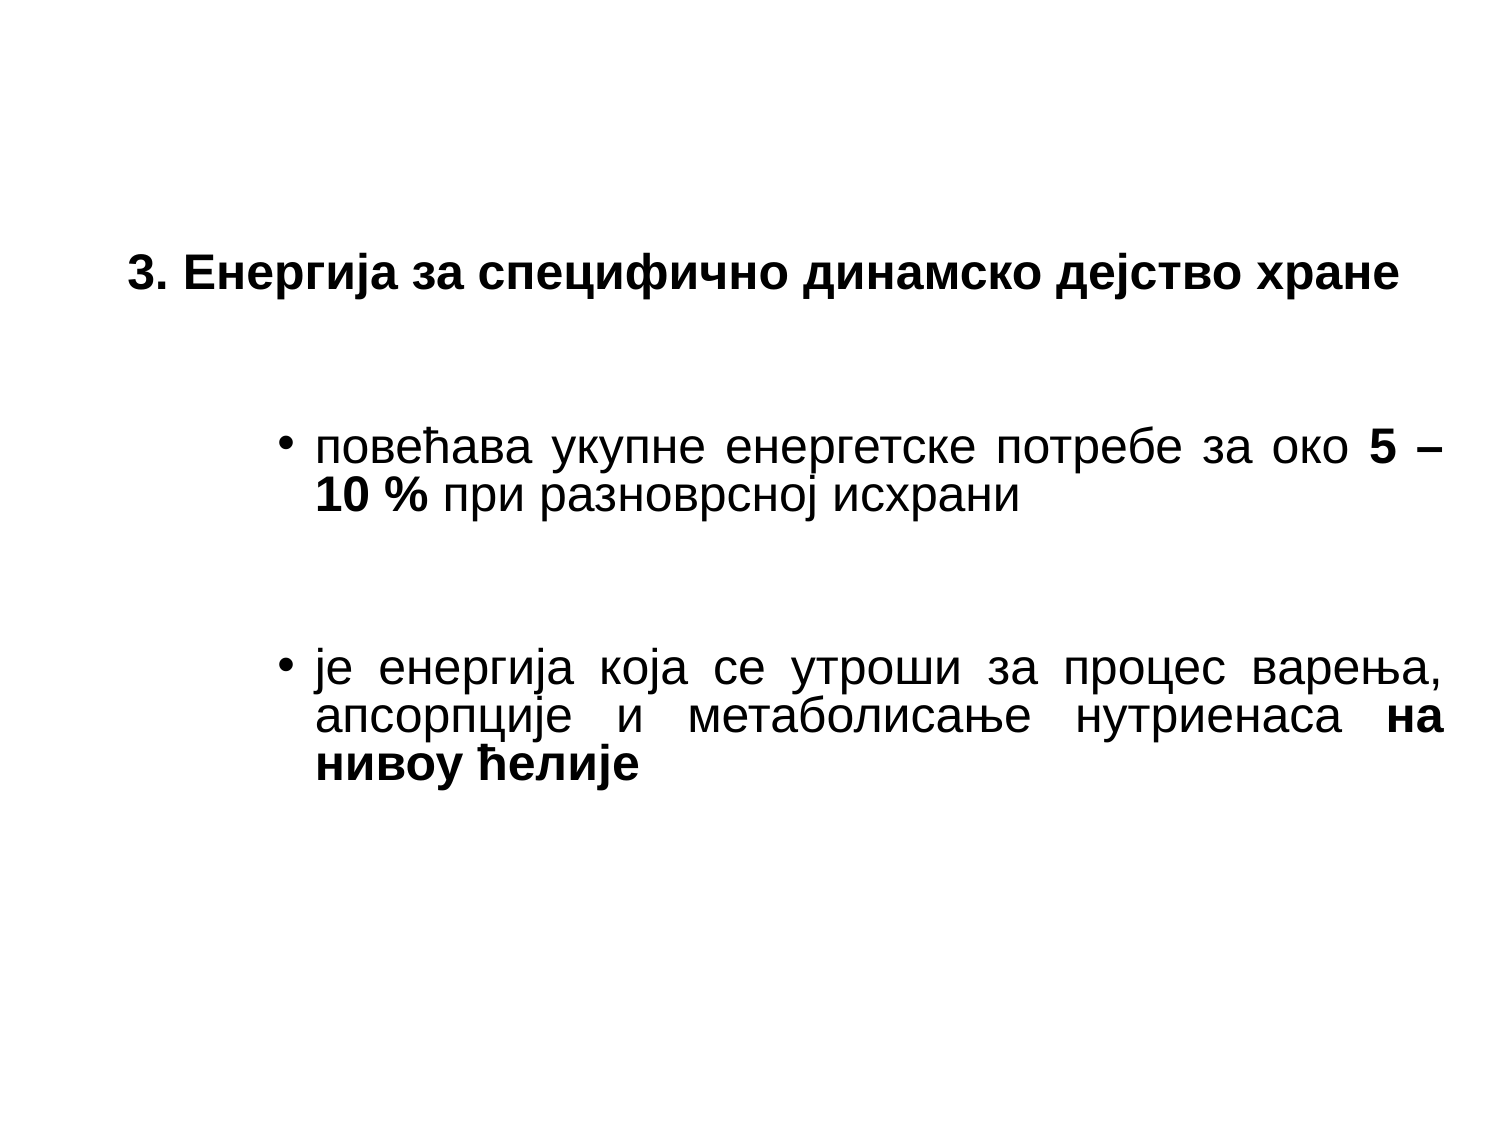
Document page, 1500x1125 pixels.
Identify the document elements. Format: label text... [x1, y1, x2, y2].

list 3. Енергија за специфично динамско дејство хране повећава укупне енергетске потребе за око 5 – 10 % при разноврсној исхрани је енергија која се утроши за процес варења, апсорпције и метаболисање нутриенаса на нивоу ћелије [111, 243, 1459, 1083]
